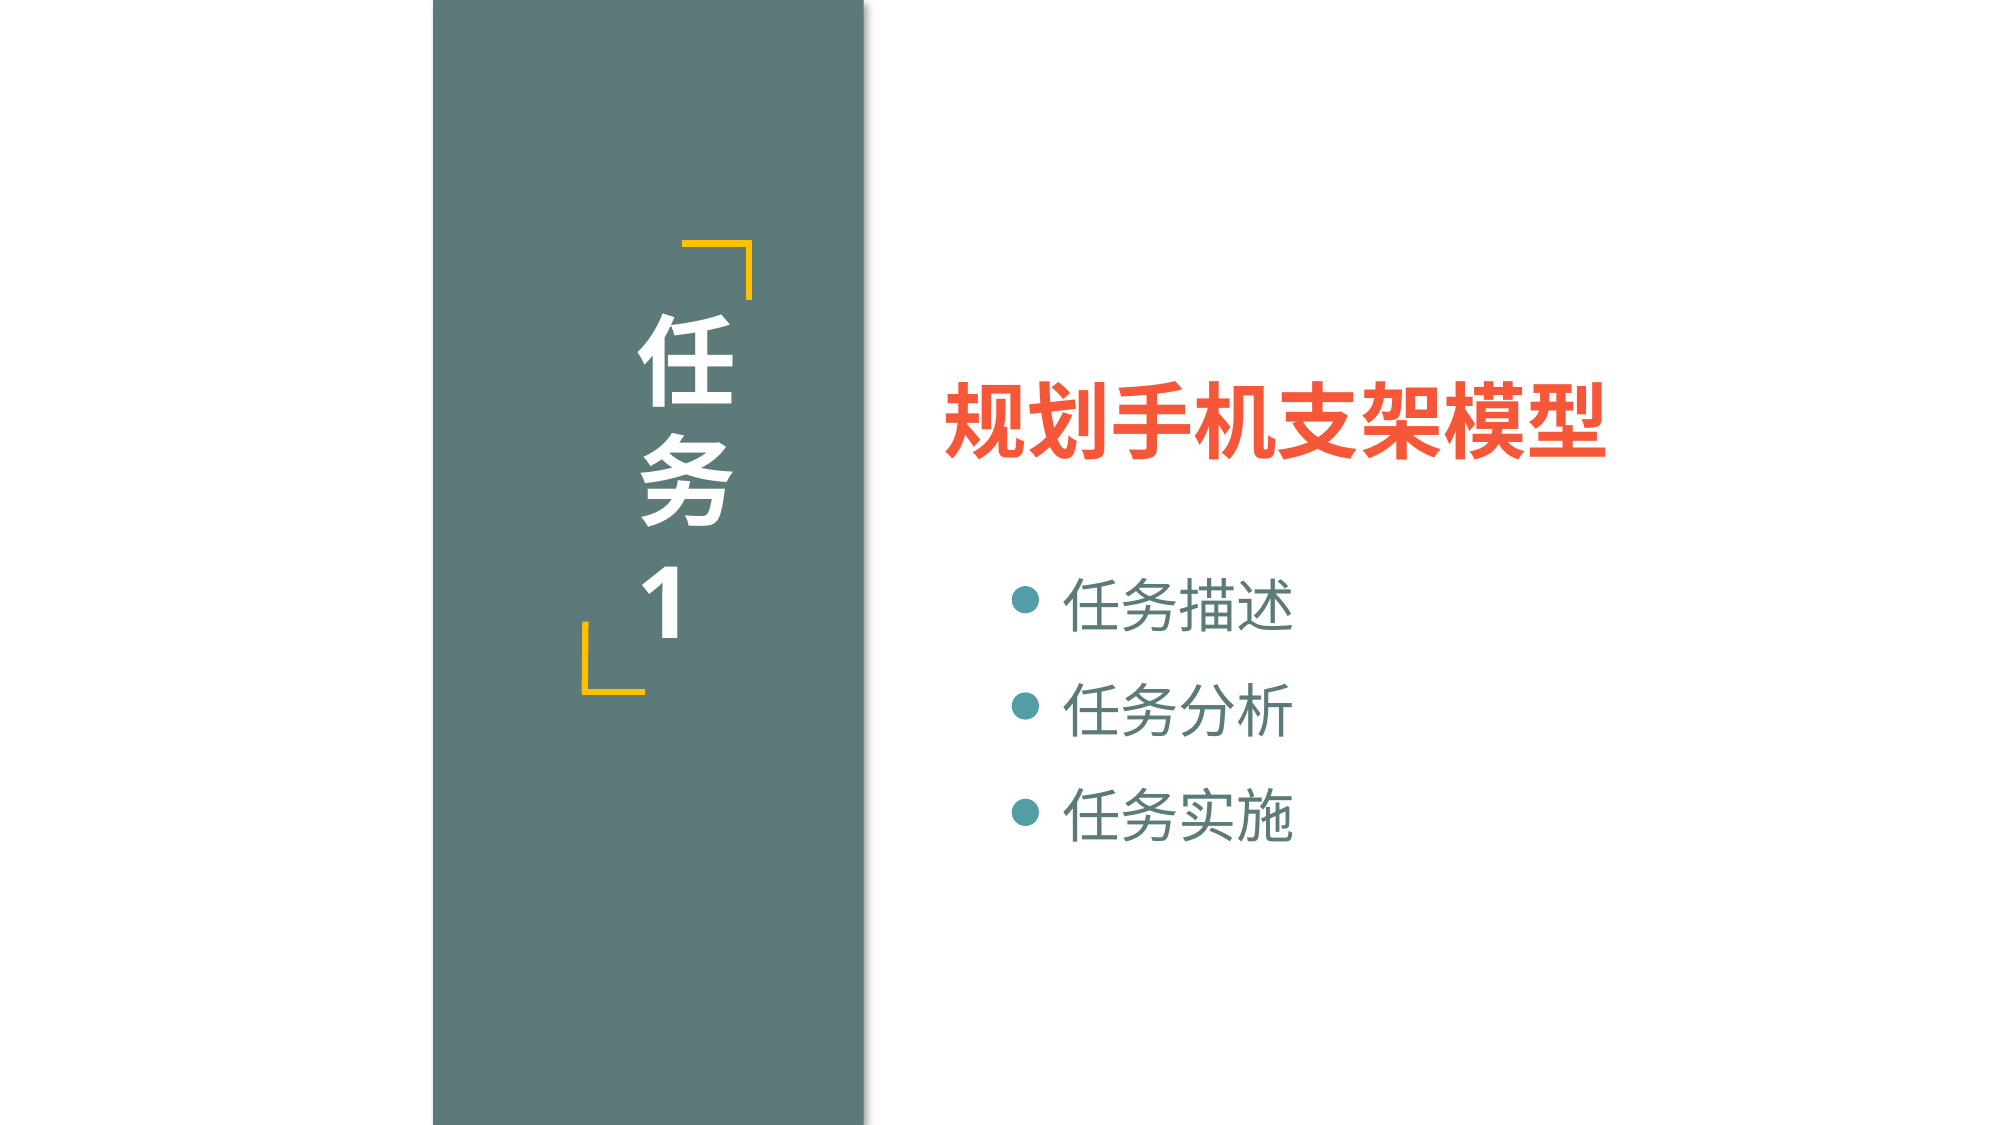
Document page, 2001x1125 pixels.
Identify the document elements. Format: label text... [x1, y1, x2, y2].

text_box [1011, 527, 1778, 848]
text_box 规划手机支架模型 [929, 361, 1633, 477]
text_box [581, 240, 752, 693]
text_box [432, 0, 865, 1125]
